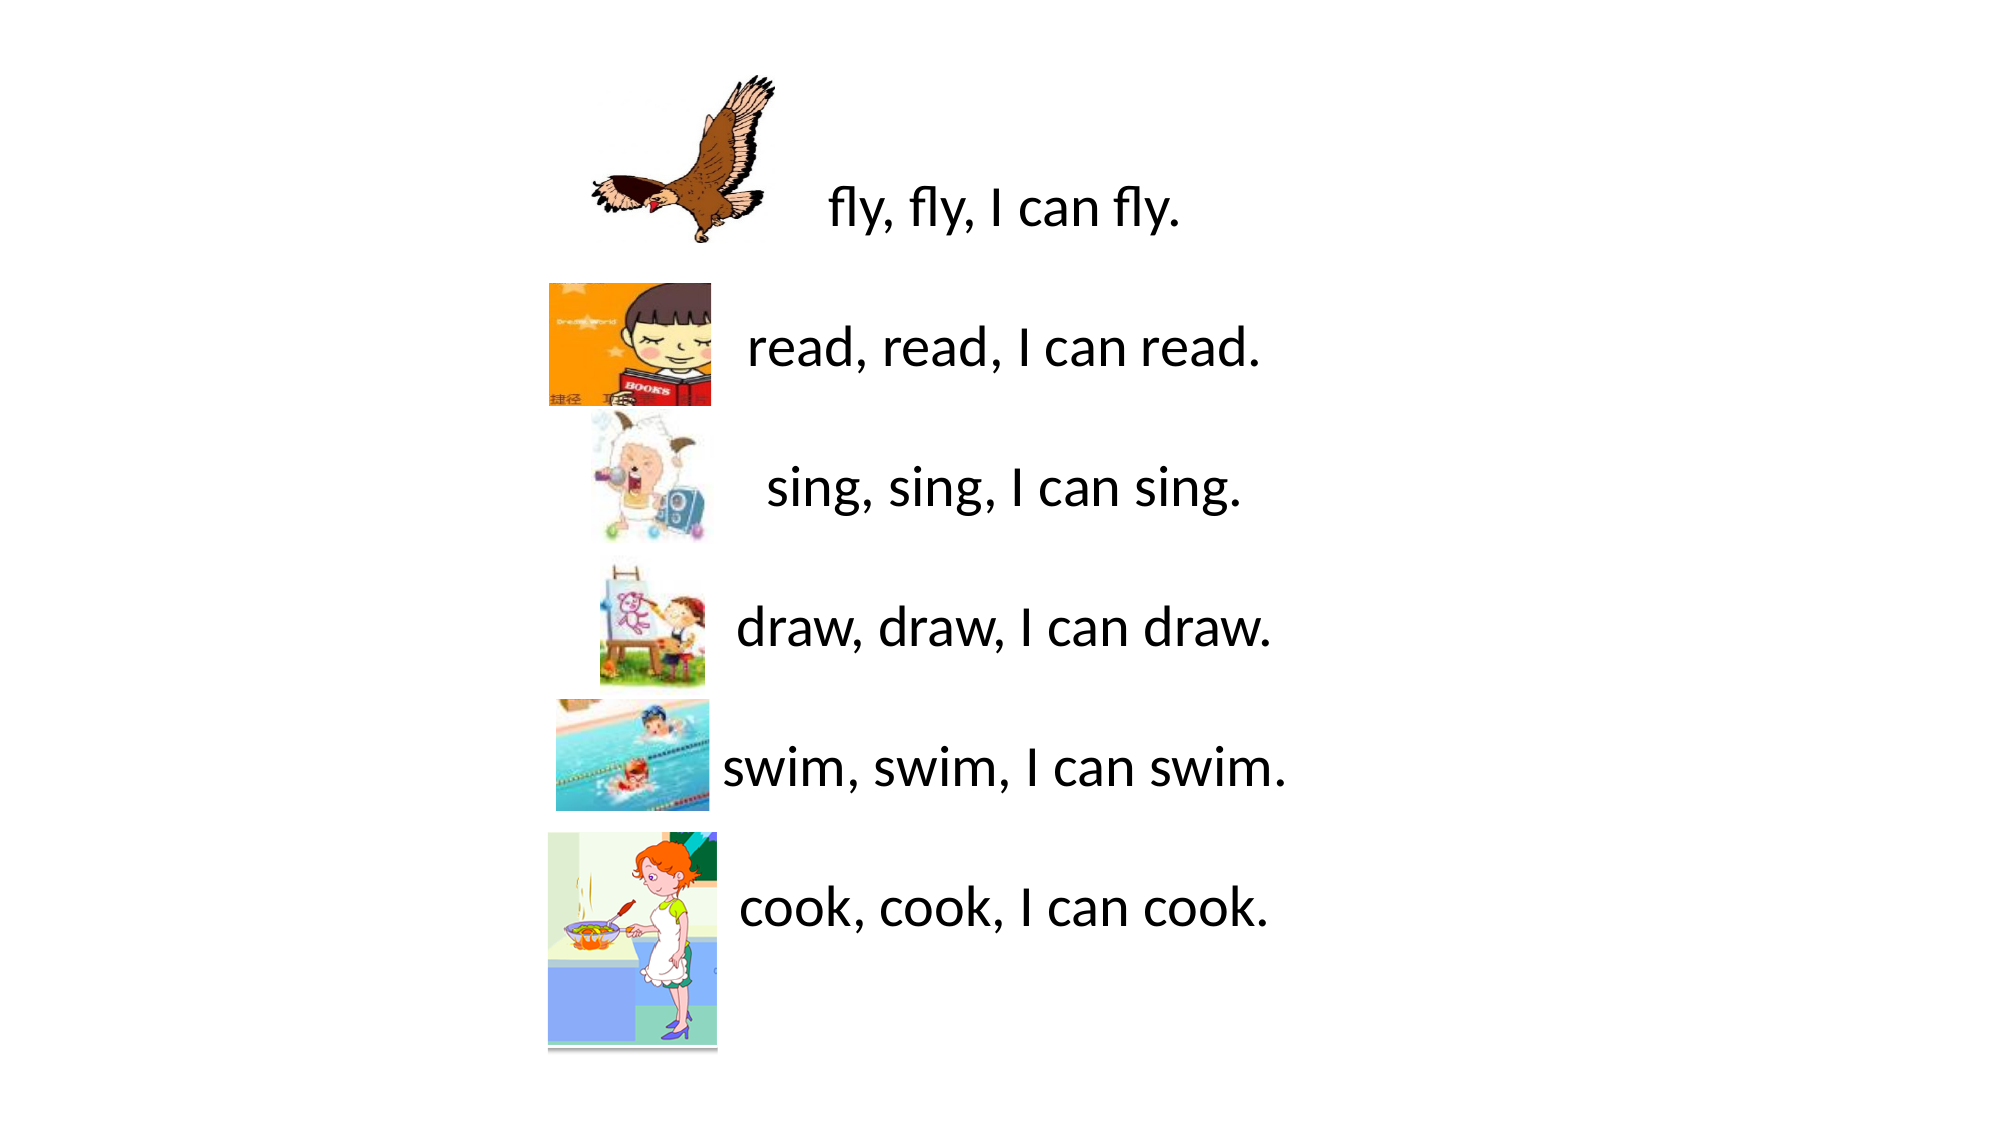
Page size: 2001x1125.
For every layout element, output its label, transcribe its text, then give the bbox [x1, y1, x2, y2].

picture [591, 409, 715, 695]
picture [547, 825, 718, 1057]
picture [556, 699, 710, 811]
picture [549, 283, 712, 406]
picture [591, 75, 775, 243]
text_box fly, fly, I can fly. read, read, I can read. sing, sing, I can sing. draw, draw, I can draw. swim, swim, I can swim. cook, cook, I can cook. [110, 91, 1888, 946]
